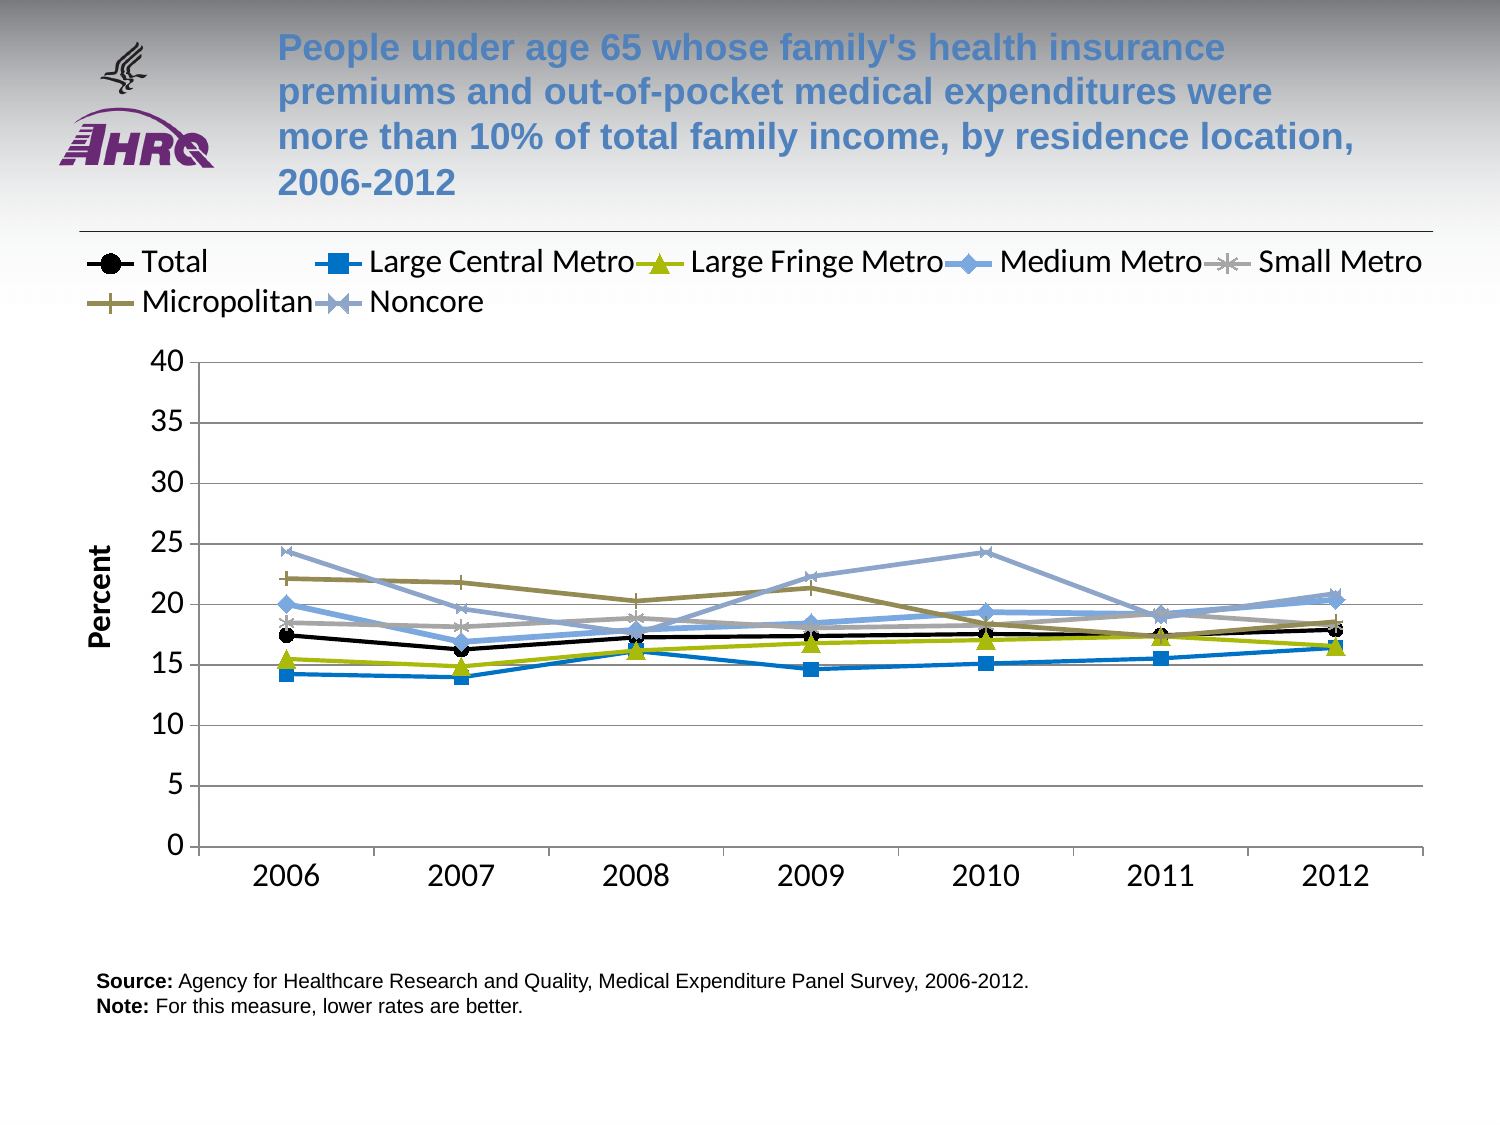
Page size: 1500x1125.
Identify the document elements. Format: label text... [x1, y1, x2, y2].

title People under age 65 whose family's health insurance premiums and out-of-pocket medical expenditures were more than 10% of total family income, by residence location, 2006-2012 [262, 24, 1388, 200]
chart [74, 239, 1426, 916]
picture [0, 0, 1500, 1125]
text_box Source: Agency for Healthcare Research and Quality, Medical Expenditure Panel Survey, 2006-2012. Note: For this measure, lower rates are better. [81, 959, 1045, 1025]
